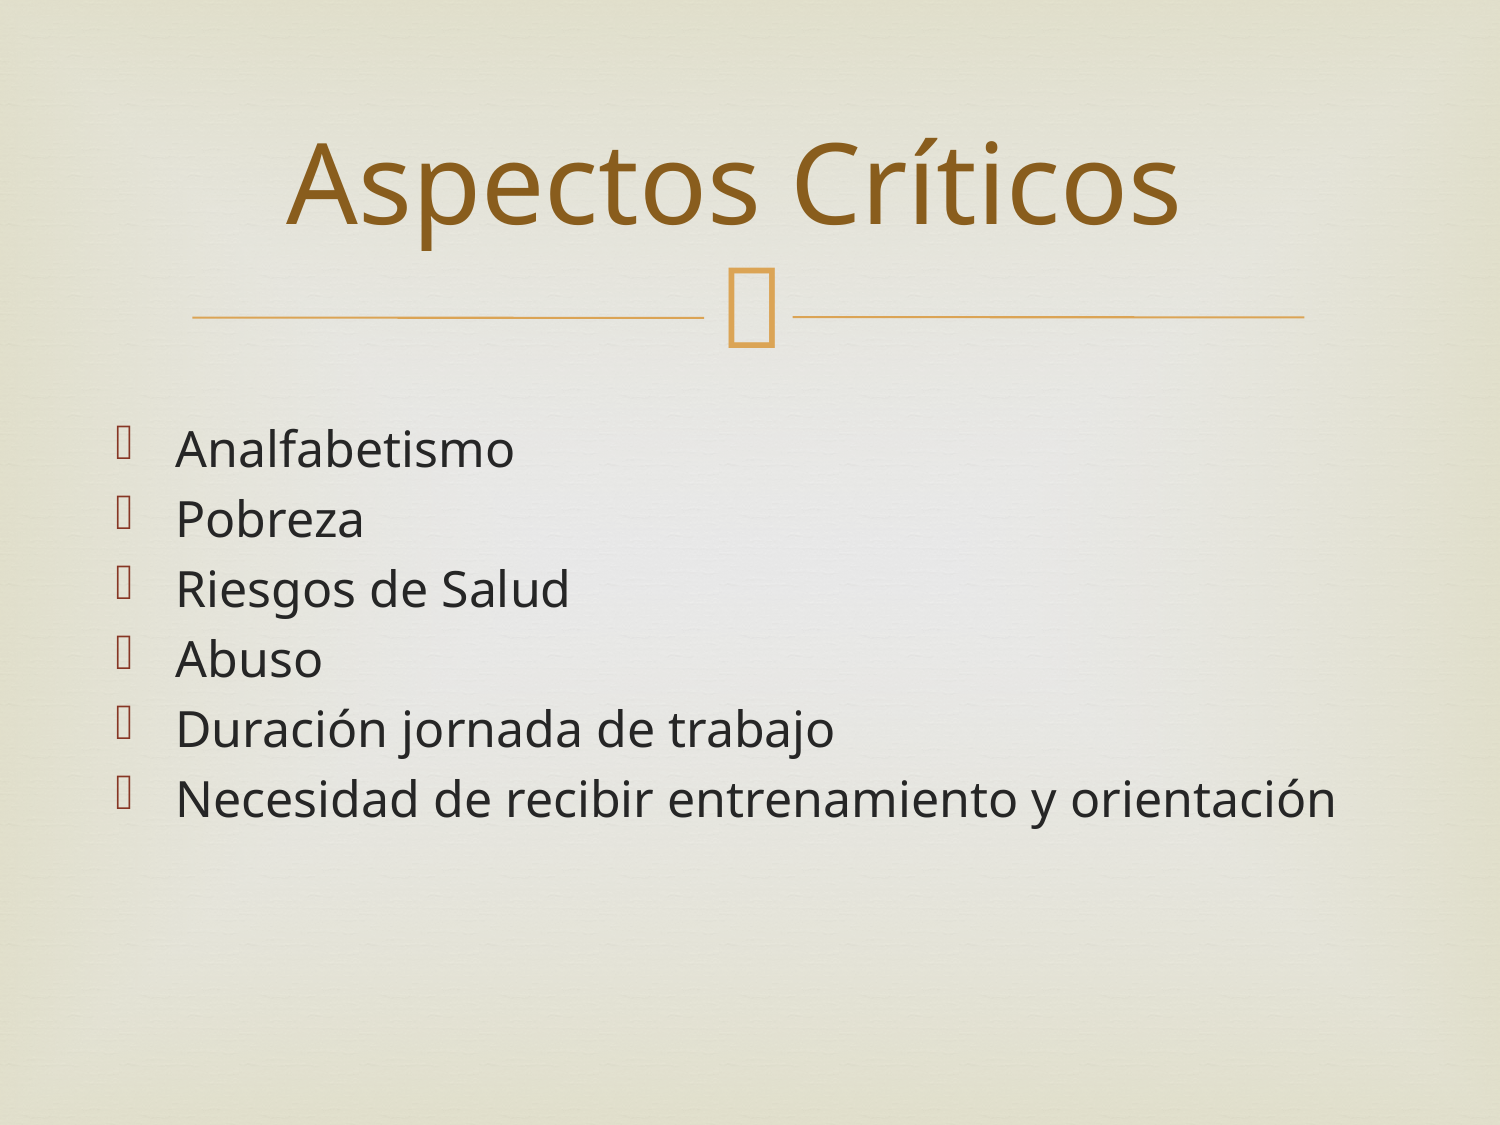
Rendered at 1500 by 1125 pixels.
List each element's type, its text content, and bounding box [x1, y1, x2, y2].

title Aspectos Críticos [112, 93, 1386, 267]
list Analfabetismo Pobreza Riesgos de Salud Abuso Duración jornada de trabajo Necesidad de recibir entrenamiento y orientación [100, 339, 1451, 1125]
